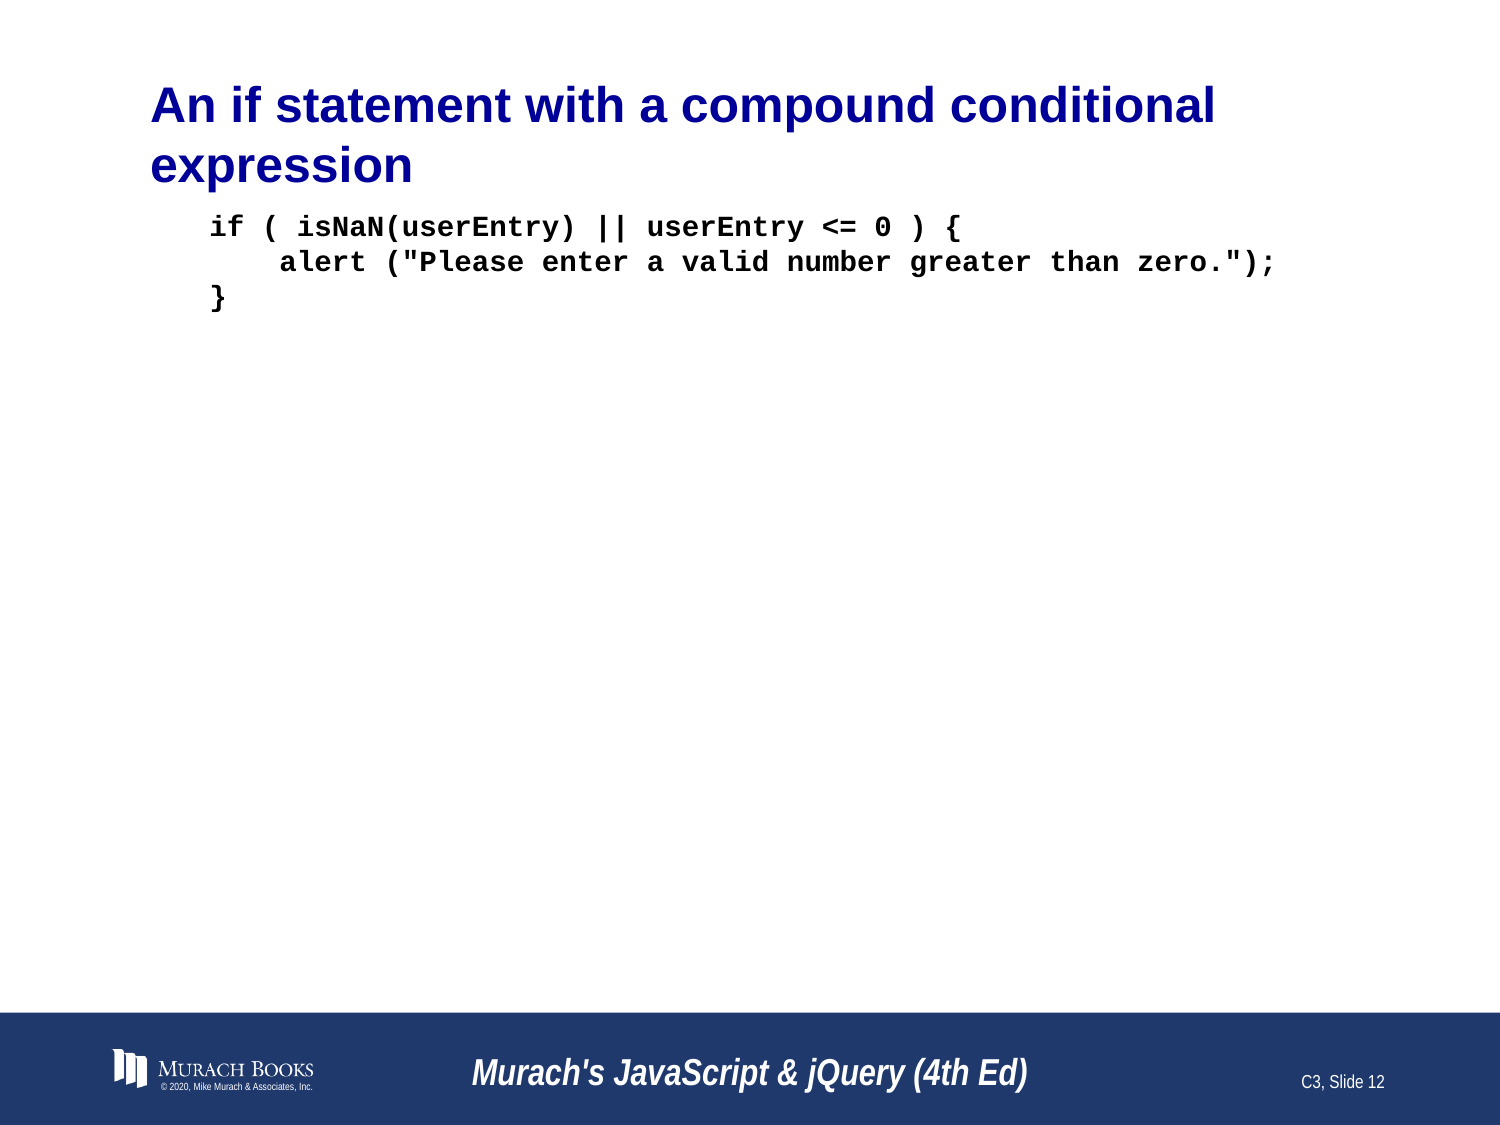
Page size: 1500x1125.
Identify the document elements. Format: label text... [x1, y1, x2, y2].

list if ( isNaN(userEntry) || userEntry <= 0 ) { alert ("Please enter a valid number greater than zero."); } [137, 200, 1350, 1000]
footer © 2020, Mike Murach & Associates, Inc. [12, 1025, 463, 1100]
slide_number Murach's JavaScript & jQuery (4th Ed) [463, 1025, 1050, 1100]
title An if statement with a compound conditional expression [150, 72, 1350, 194]
slide_number C3, Slide 12 [1087, 1025, 1400, 1100]
